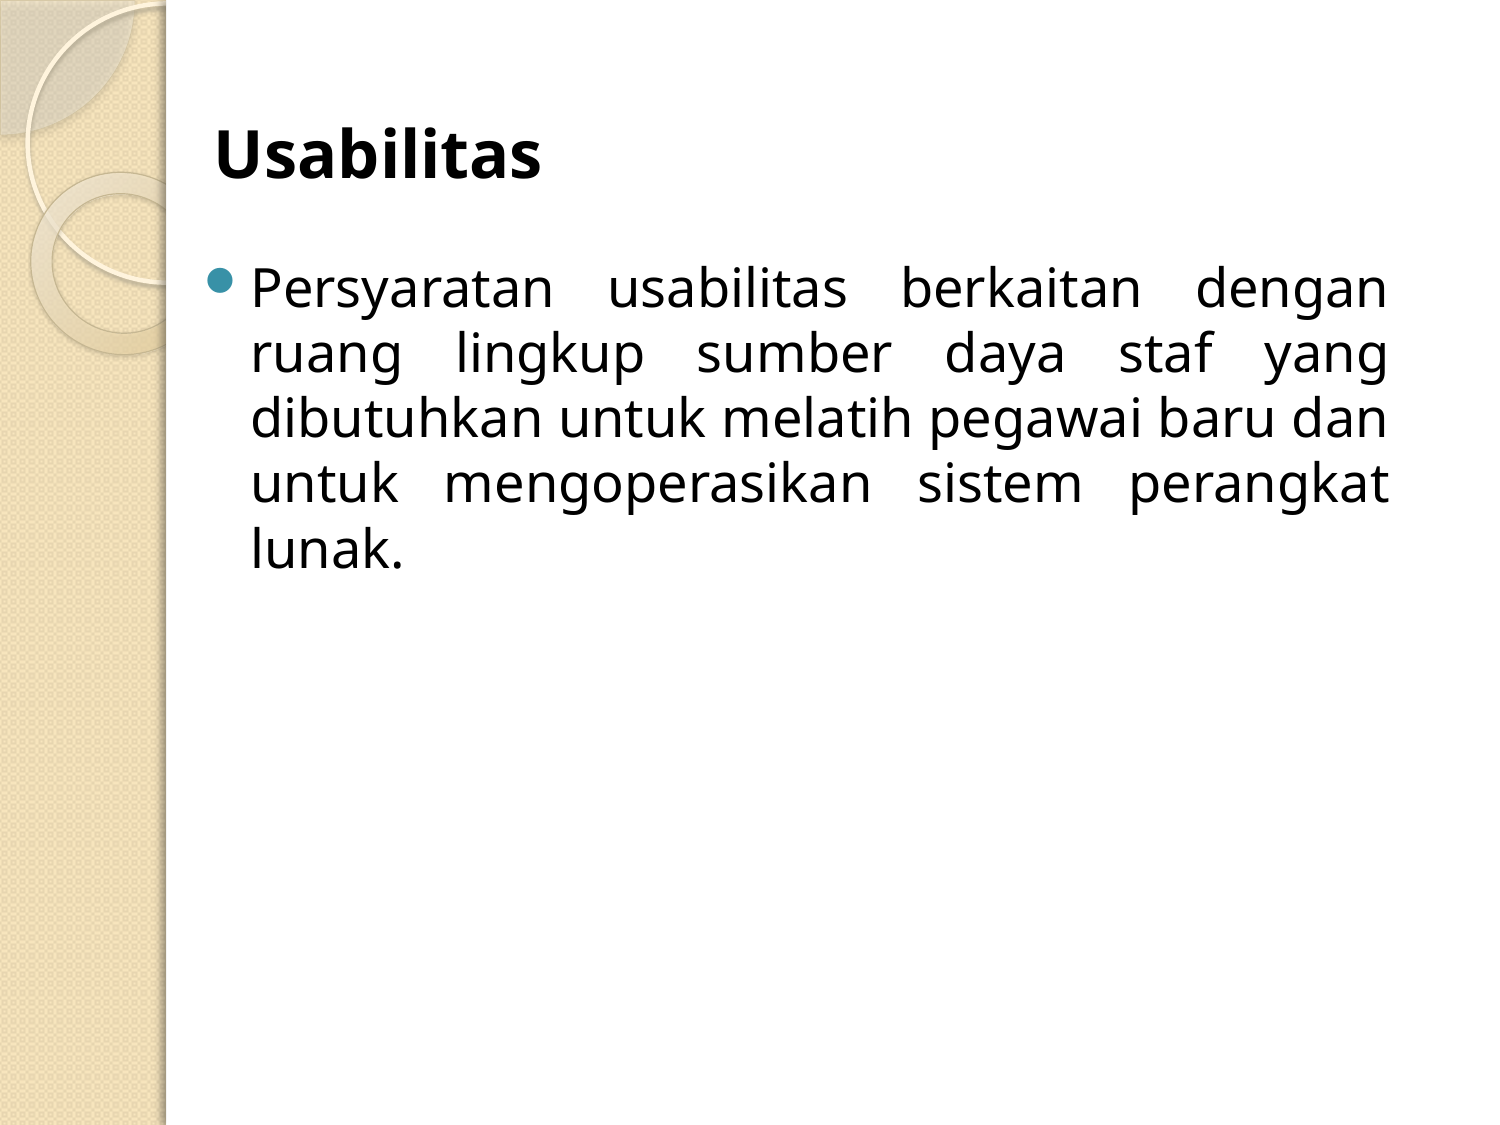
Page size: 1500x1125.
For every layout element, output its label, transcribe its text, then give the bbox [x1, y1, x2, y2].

title Usabilitas [199, 58, 1430, 247]
list Persyaratan usabilitas berkaitan dengan ruang lingkup sumber daya staf yang dibutuhkan untuk melatih pegawai baru dan untuk mengoperasikan sistem perangkat lunak. [175, 246, 1406, 1072]
